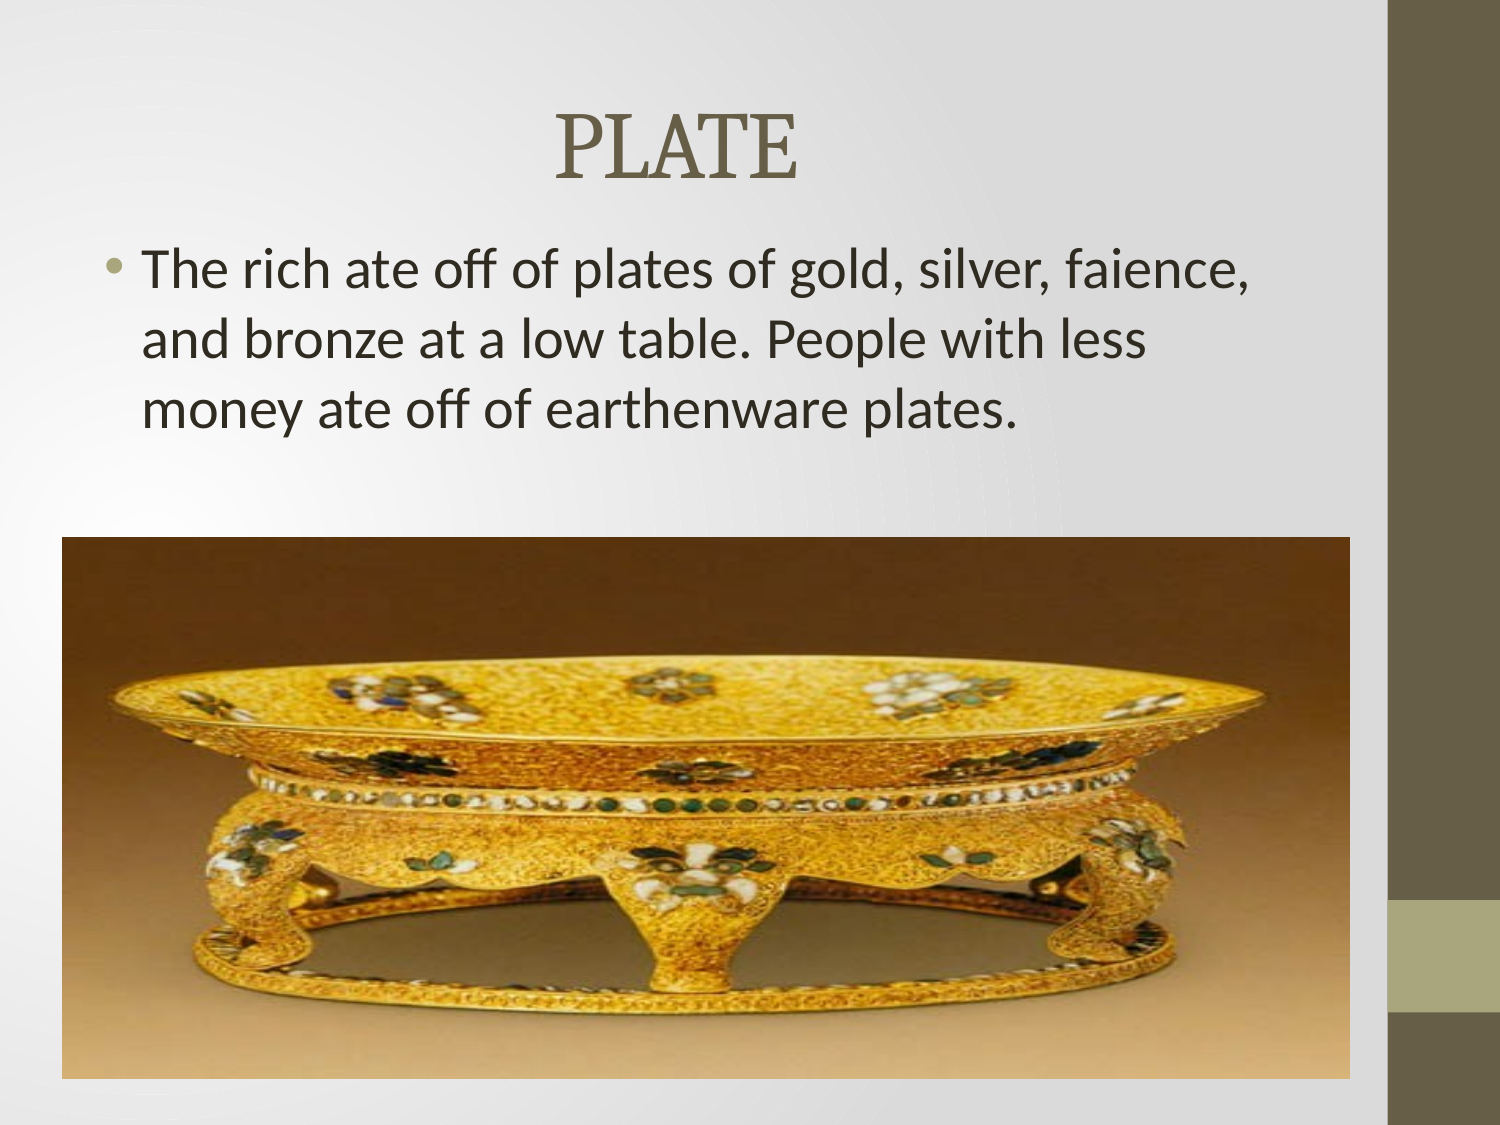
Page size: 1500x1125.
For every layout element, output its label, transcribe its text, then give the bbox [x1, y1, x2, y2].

picture [61, 536, 1351, 1080]
list The rich ate off of plates of gold, silver, faience, and bronze at a low table. People with less money ate off of earthenware plates. [70, 222, 1321, 531]
title PLATE [82, 46, 1332, 235]
